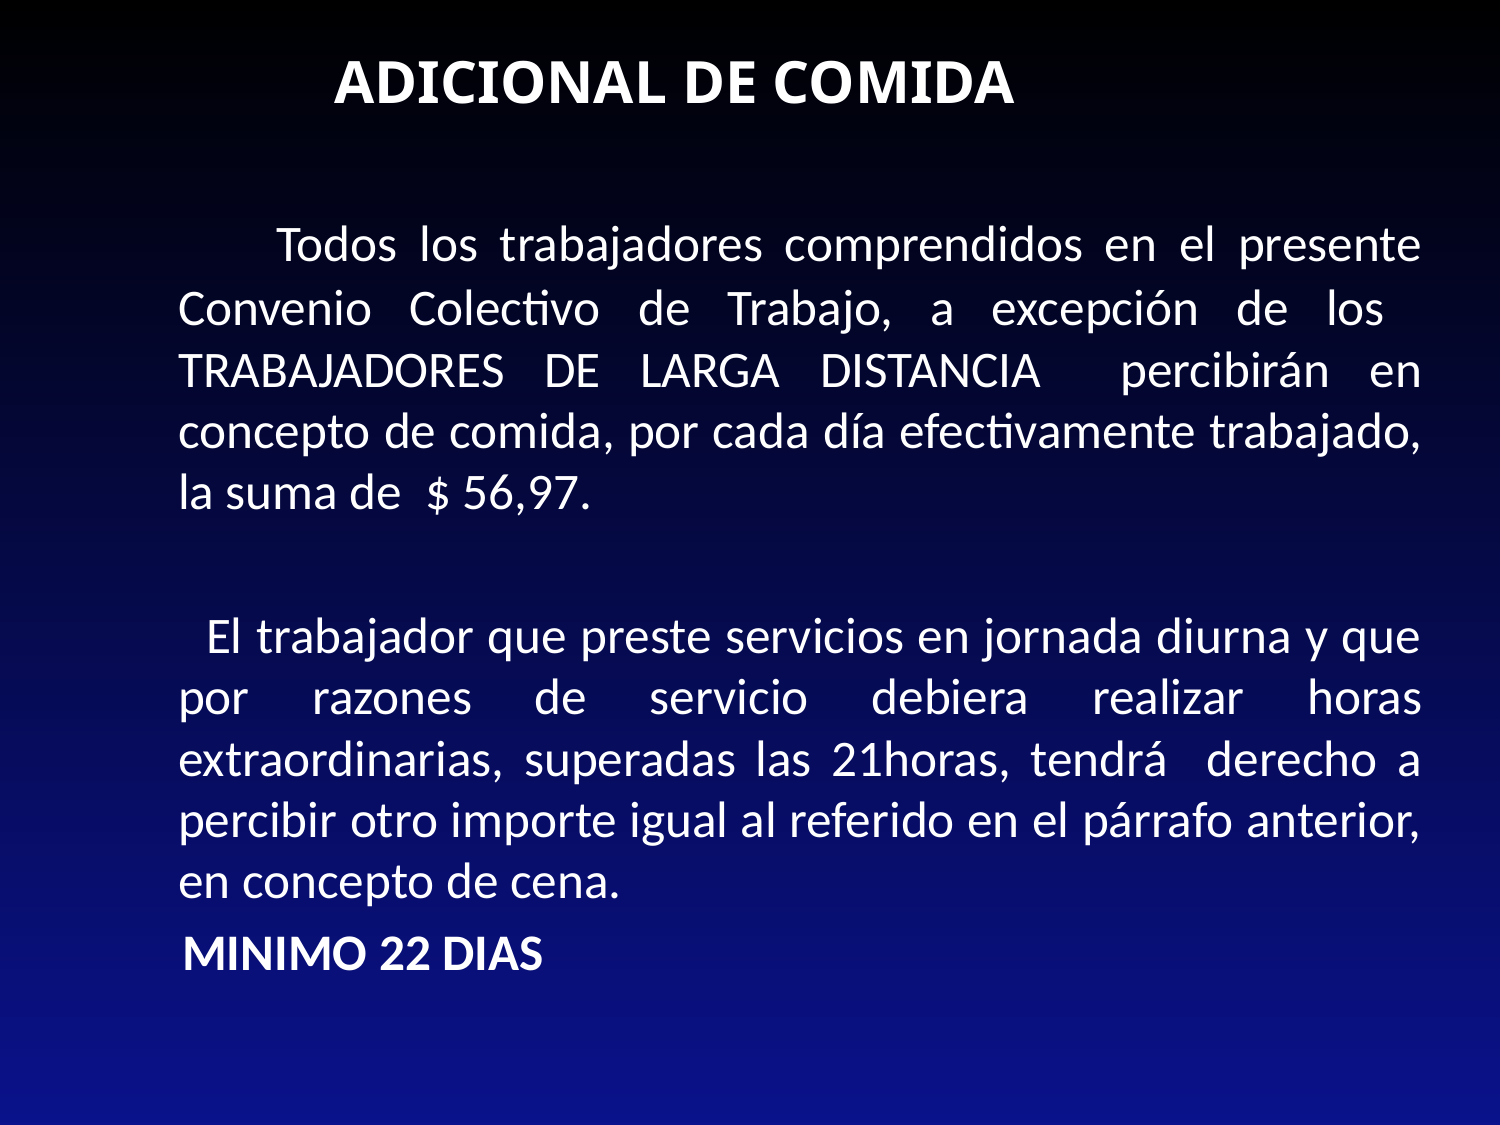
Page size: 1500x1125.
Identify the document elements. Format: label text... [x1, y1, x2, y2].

list Todos los trabajadores comprendidos en el presente Convenio Colectivo de Trabajo, a excepción de los TRABAJADORES DE LARGA DISTANCIA percibirán en concepto de comida, por cada día efectivamente trabajado, la suma de $ 56,97. El trabajador que preste servicios en jornada diurna y que por razones de servicio debiera realizar horas extraordinarias, superadas las 21horas, tendrá derecho a percibir otro importe igual al referido en el párrafo anterior, en concepto de cena. MINIMO 22 DIAS [124, 195, 1424, 986]
title ADICIONAL DE COMIDA [0, 44, 1351, 233]
